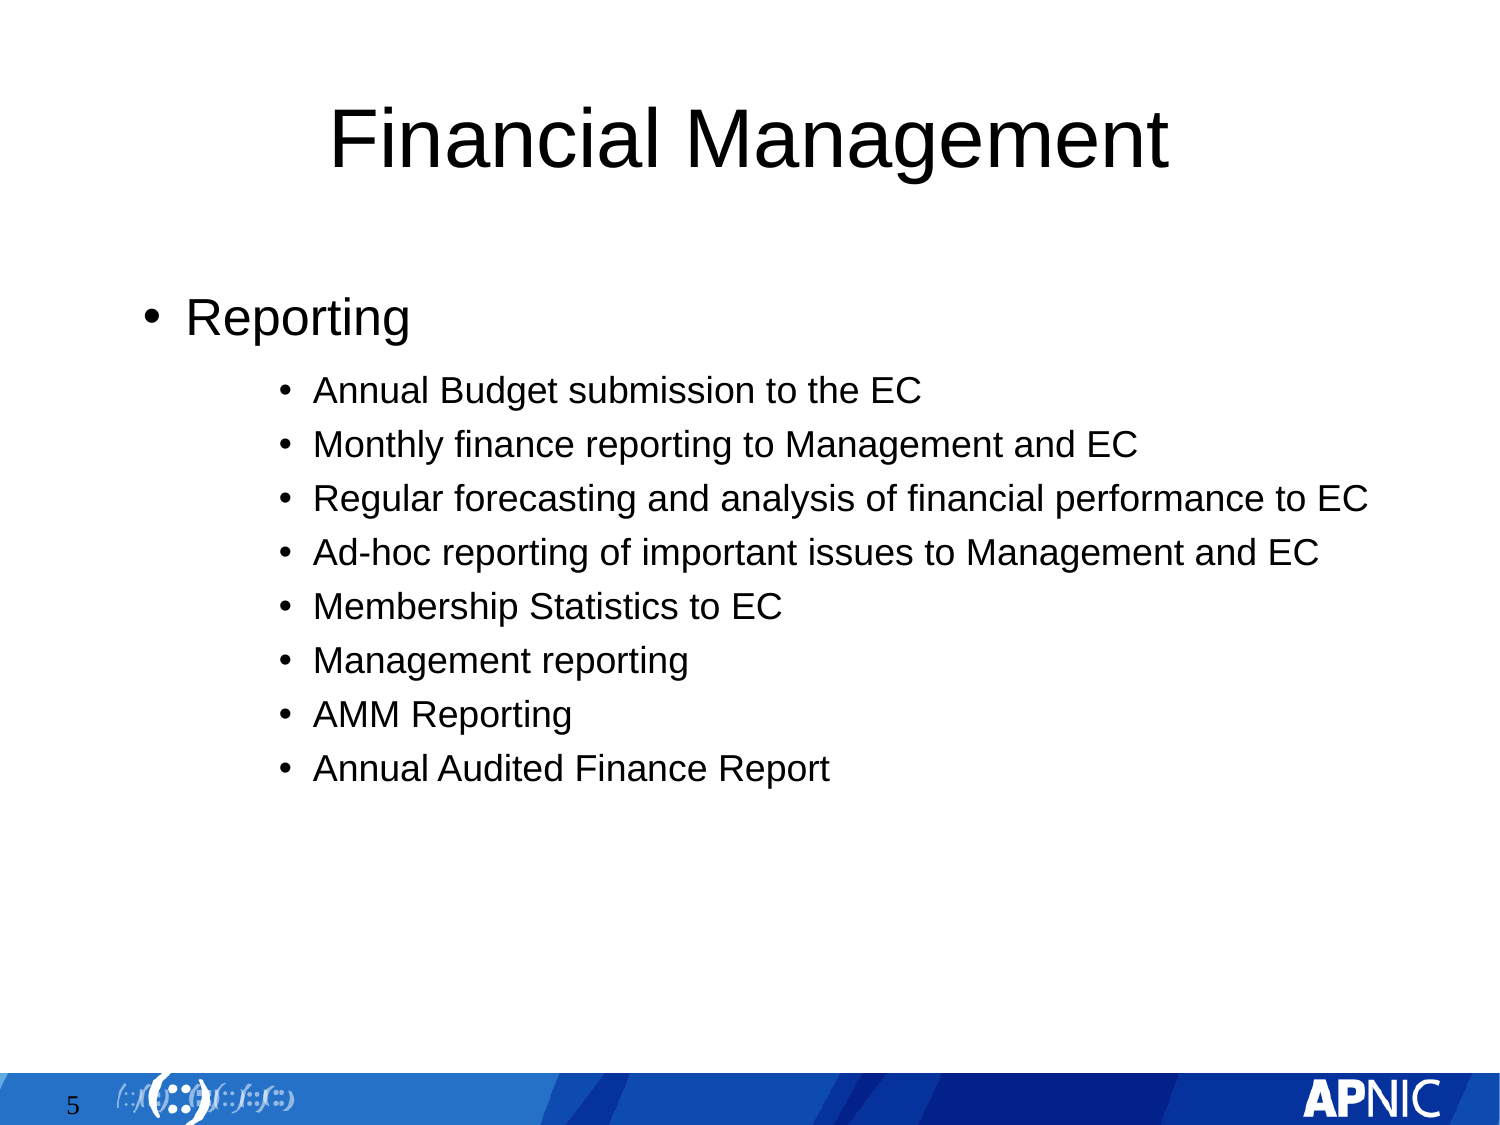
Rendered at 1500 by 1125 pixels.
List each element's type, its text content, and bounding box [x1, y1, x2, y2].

slide_number 5 [15, 1087, 81, 1119]
title Financial Management [74, 44, 1425, 231]
list Reporting Annual Budget submission to the EC Monthly finance reporting to Management and EC Regular forecasting and analysis of financial performance to EC Ad-hoc reporting of important issues to Management and EC Membership Statistics to EC Management reporting AMM Reporting Annual Audited Finance Report [74, 231, 1425, 974]
picture [0, 1069, 1500, 1125]
